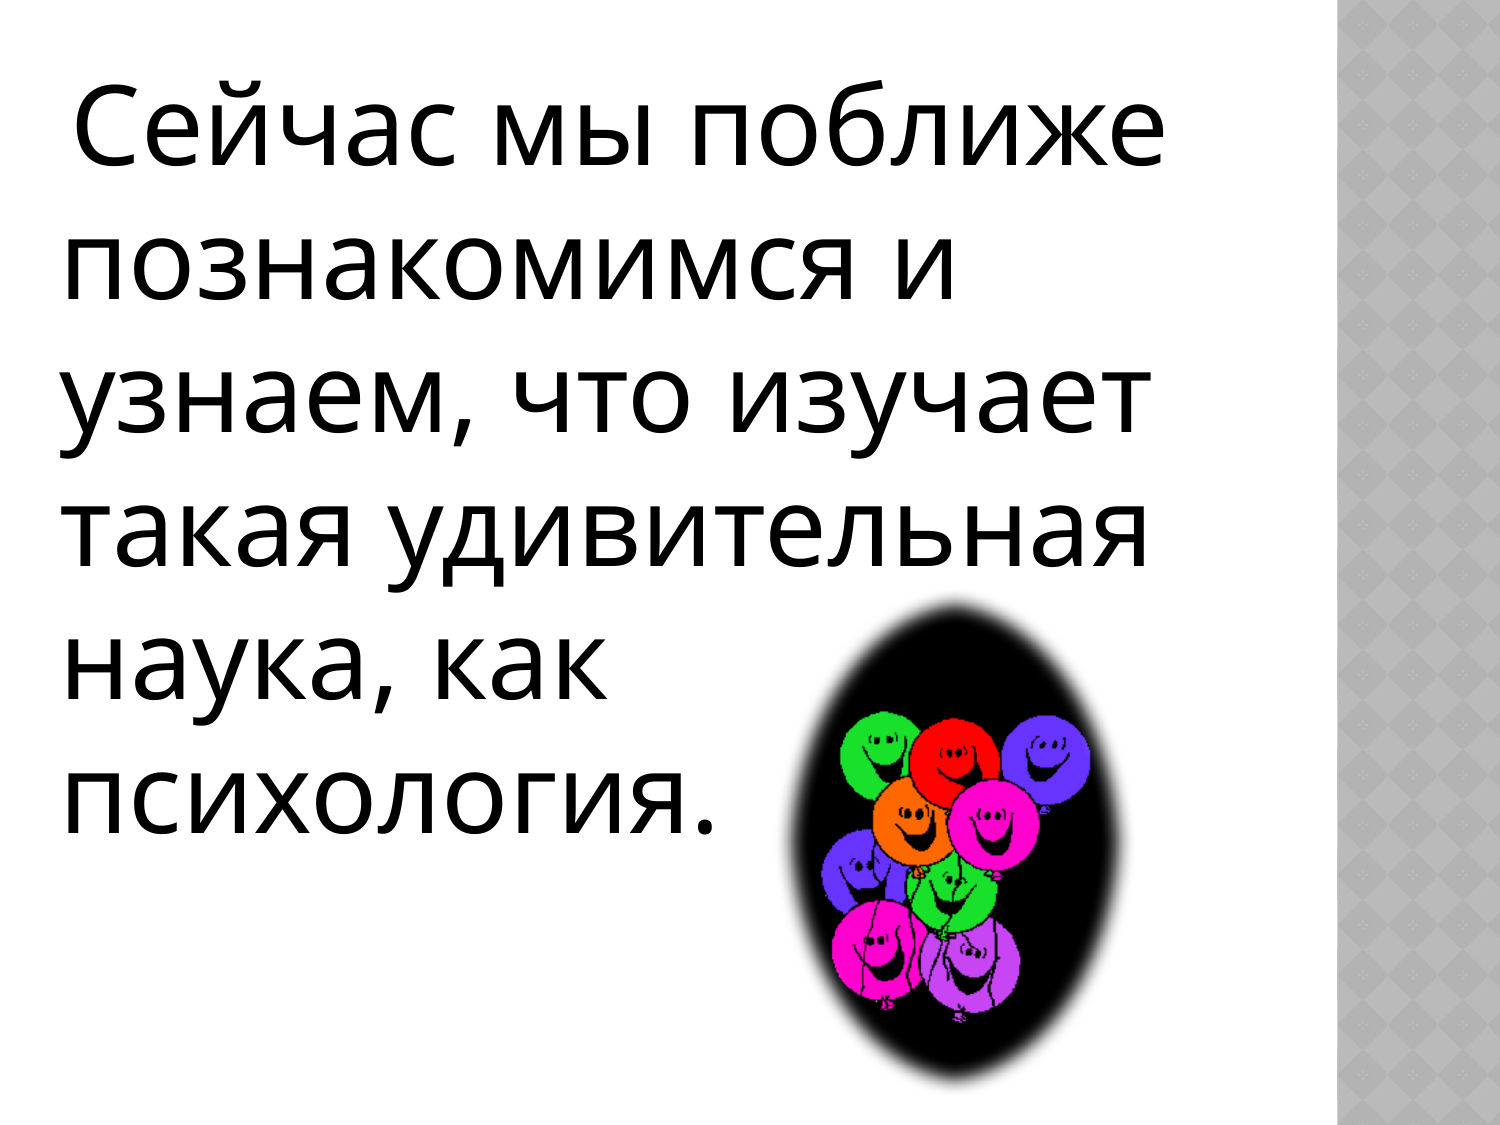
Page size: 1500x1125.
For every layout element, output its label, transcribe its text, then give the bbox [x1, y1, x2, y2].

picture [772, 585, 1138, 1099]
list Сейчас мы поближе познакомимся и узнаем, что изучает такая удивительная наука, как психология. [0, 46, 1188, 1001]
